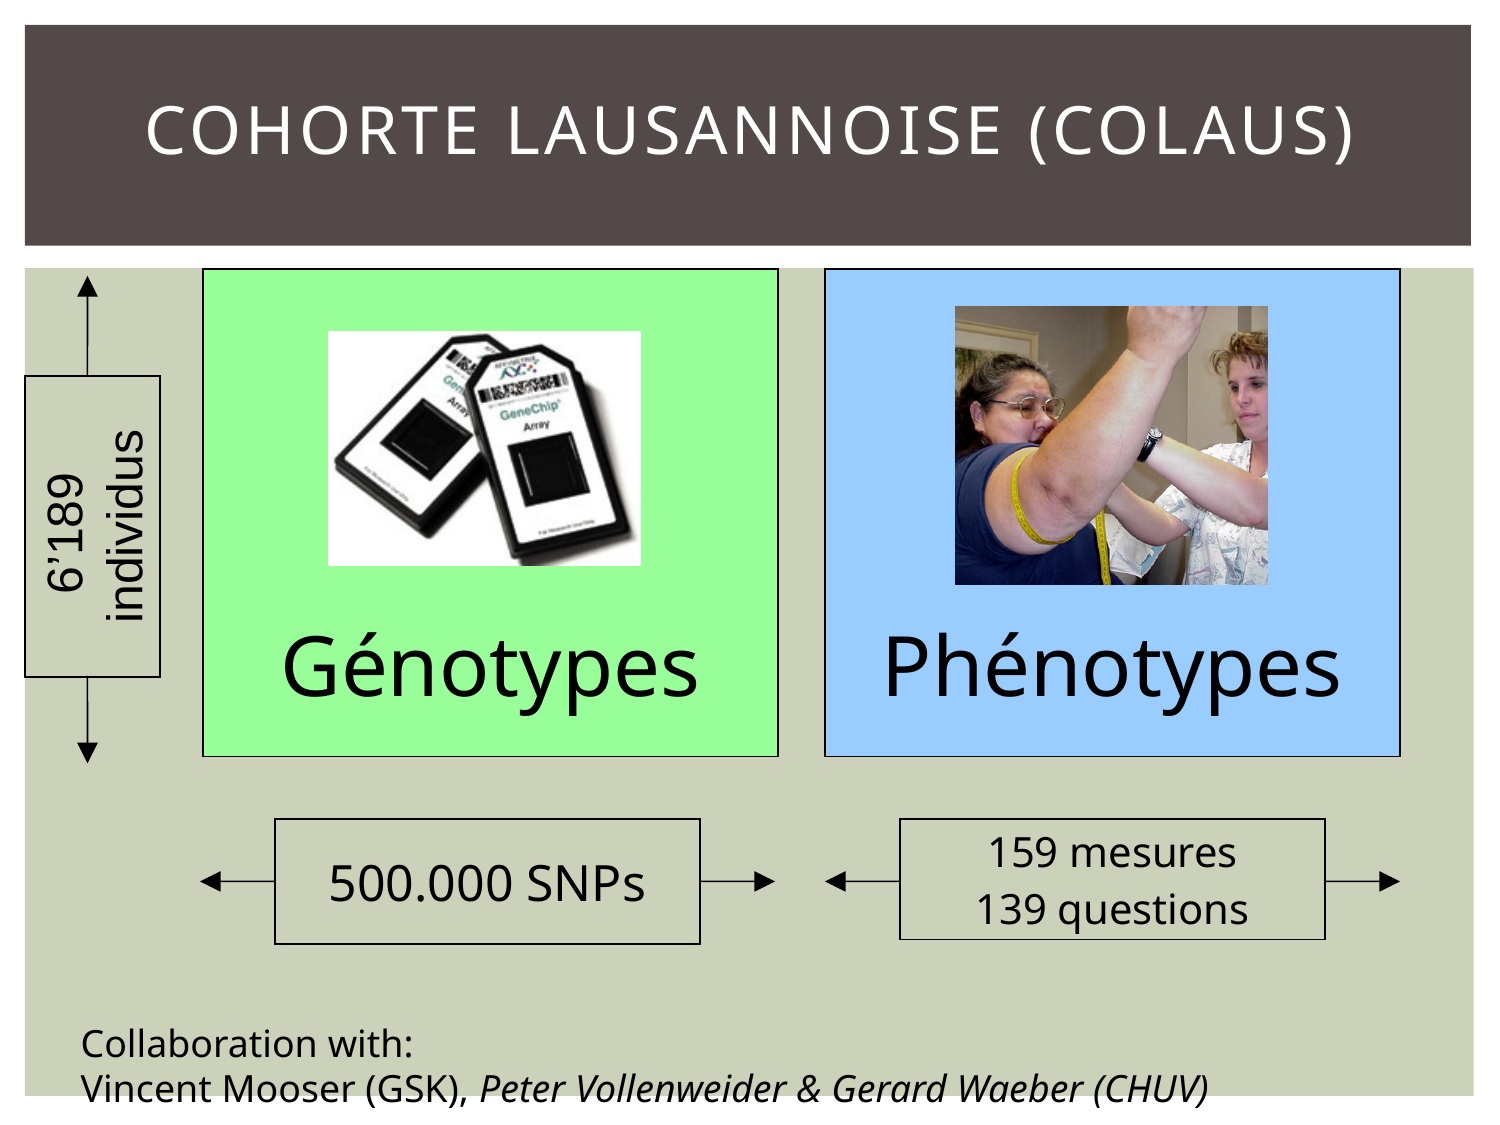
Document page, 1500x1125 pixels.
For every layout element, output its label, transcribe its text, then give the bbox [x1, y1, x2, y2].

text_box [824, 268, 1401, 948]
text_box 6’189 individus [24, 376, 160, 678]
text_box [77, 678, 98, 764]
title Cohorte Lausannoise (CoLaus) [0, 0, 1500, 176]
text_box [199, 268, 779, 945]
text_box Collaboration with: Vincent Mooser (GSK), Peter Vollenweider & Gerard Waeber (CHUV) [65, 1012, 1225, 1118]
text_box [77, 275, 98, 376]
